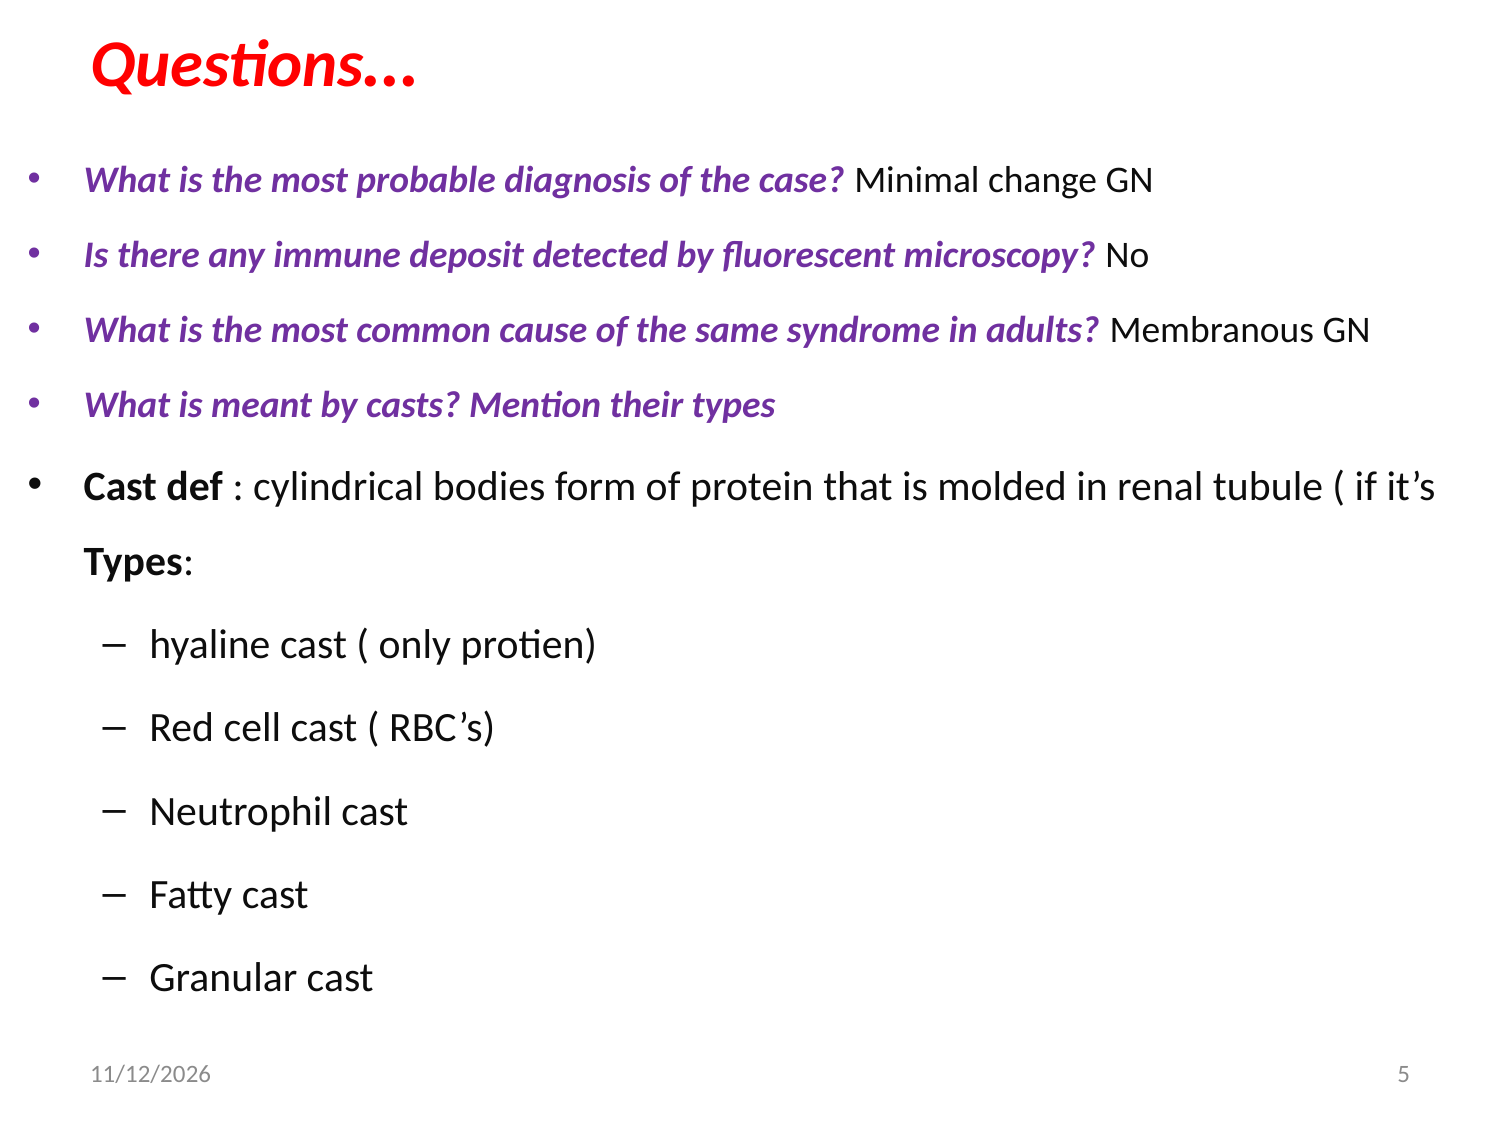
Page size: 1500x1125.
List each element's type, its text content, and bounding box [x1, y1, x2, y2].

list What is the most probable diagnosis of the case? Minimal change GN Is there any immune deposit detected by fluorescent microscopy? No What is the most common cause of the same syndrome in adults? Membranous GN What is meant by casts? Mention their types Cast def : cylindrical bodies form of protein that is molded in renal tubule ( if it’s Types: hyaline cast ( only protien) Red cell cast ( RBC’s) Neutrophil cast Fatty cast Granular cast [12, 125, 1463, 1125]
slide_number 5 [1074, 1042, 1425, 1103]
title Questions… [75, 0, 1425, 125]
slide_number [75, 1042, 425, 1103]
